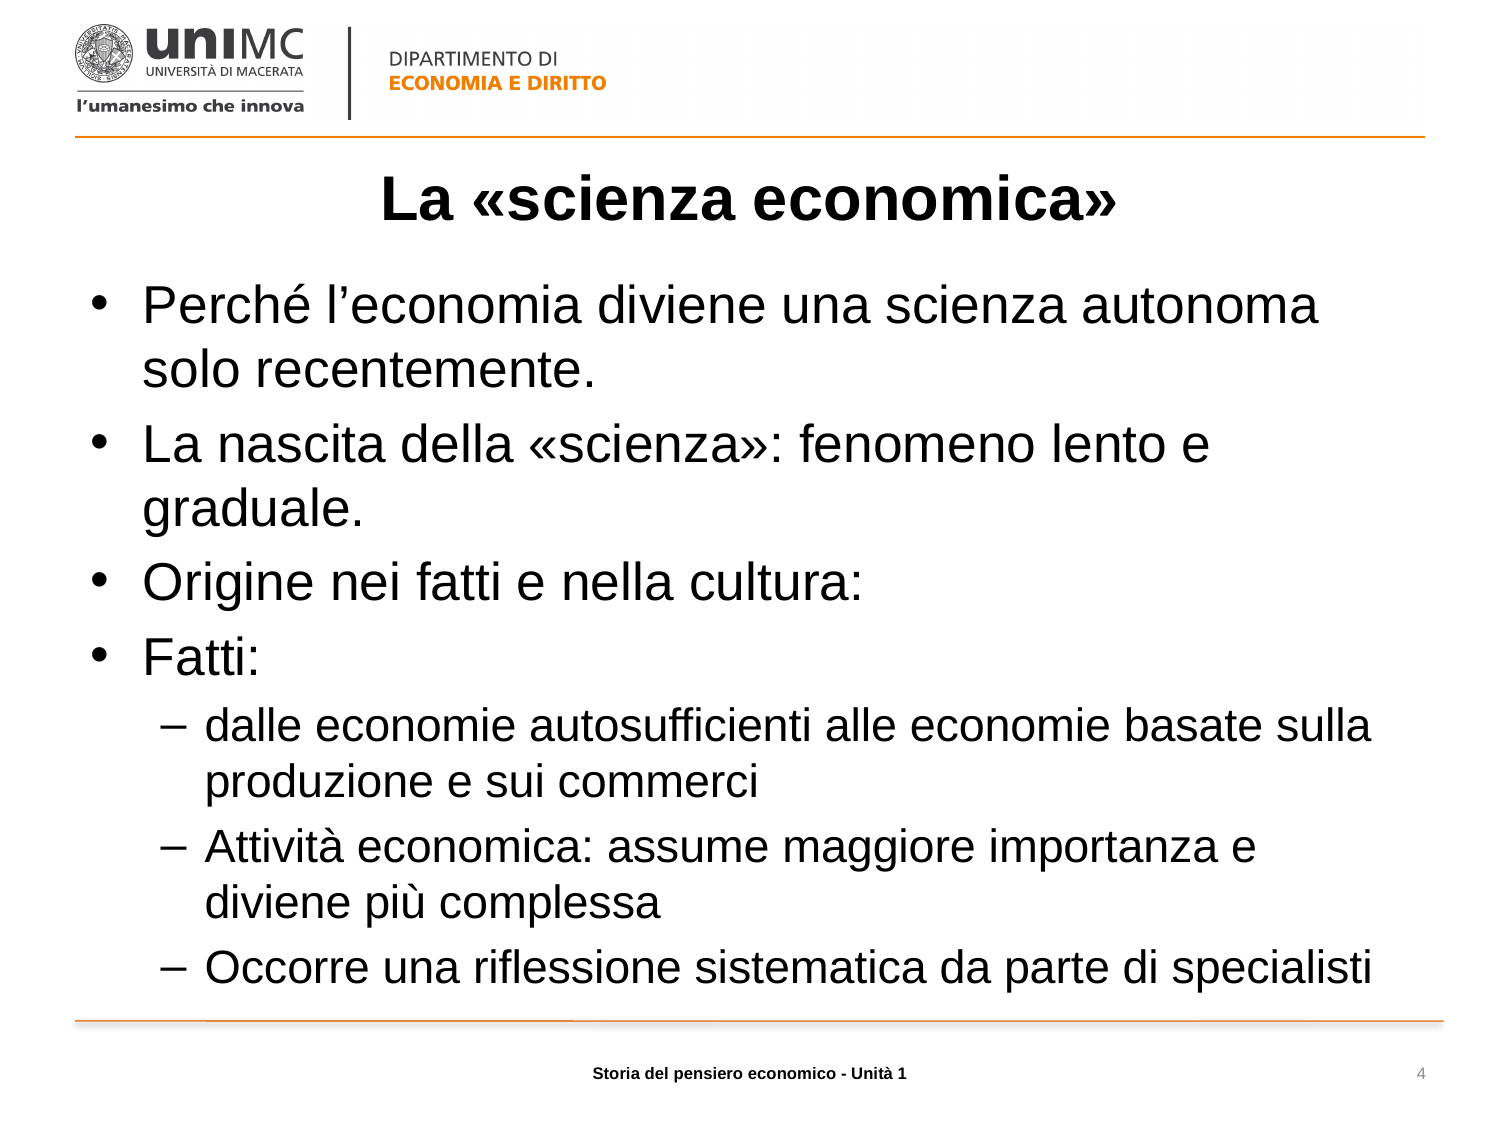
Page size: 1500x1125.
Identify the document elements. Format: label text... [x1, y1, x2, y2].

slide_number 4 [1091, 1042, 1442, 1103]
list Perché l’economia diviene una scienza autonoma solo recentemente. La nascita della «scienza»: fenomeno lento e graduale. Origine nei fatti e nella cultura: Fatti: dalle economie autosufficienti alle economie basate sulla produzione e sui commerci Attività economica: assume maggiore importanza e diviene più complessa Occorre una riflessione sistematica da parte di specialisti [75, 262, 1425, 1005]
footer Storia del pensiero economico - Unità 1 [512, 1042, 988, 1103]
title La «scienza economica» [75, 149, 1425, 241]
picture [75, 24, 1425, 138]
